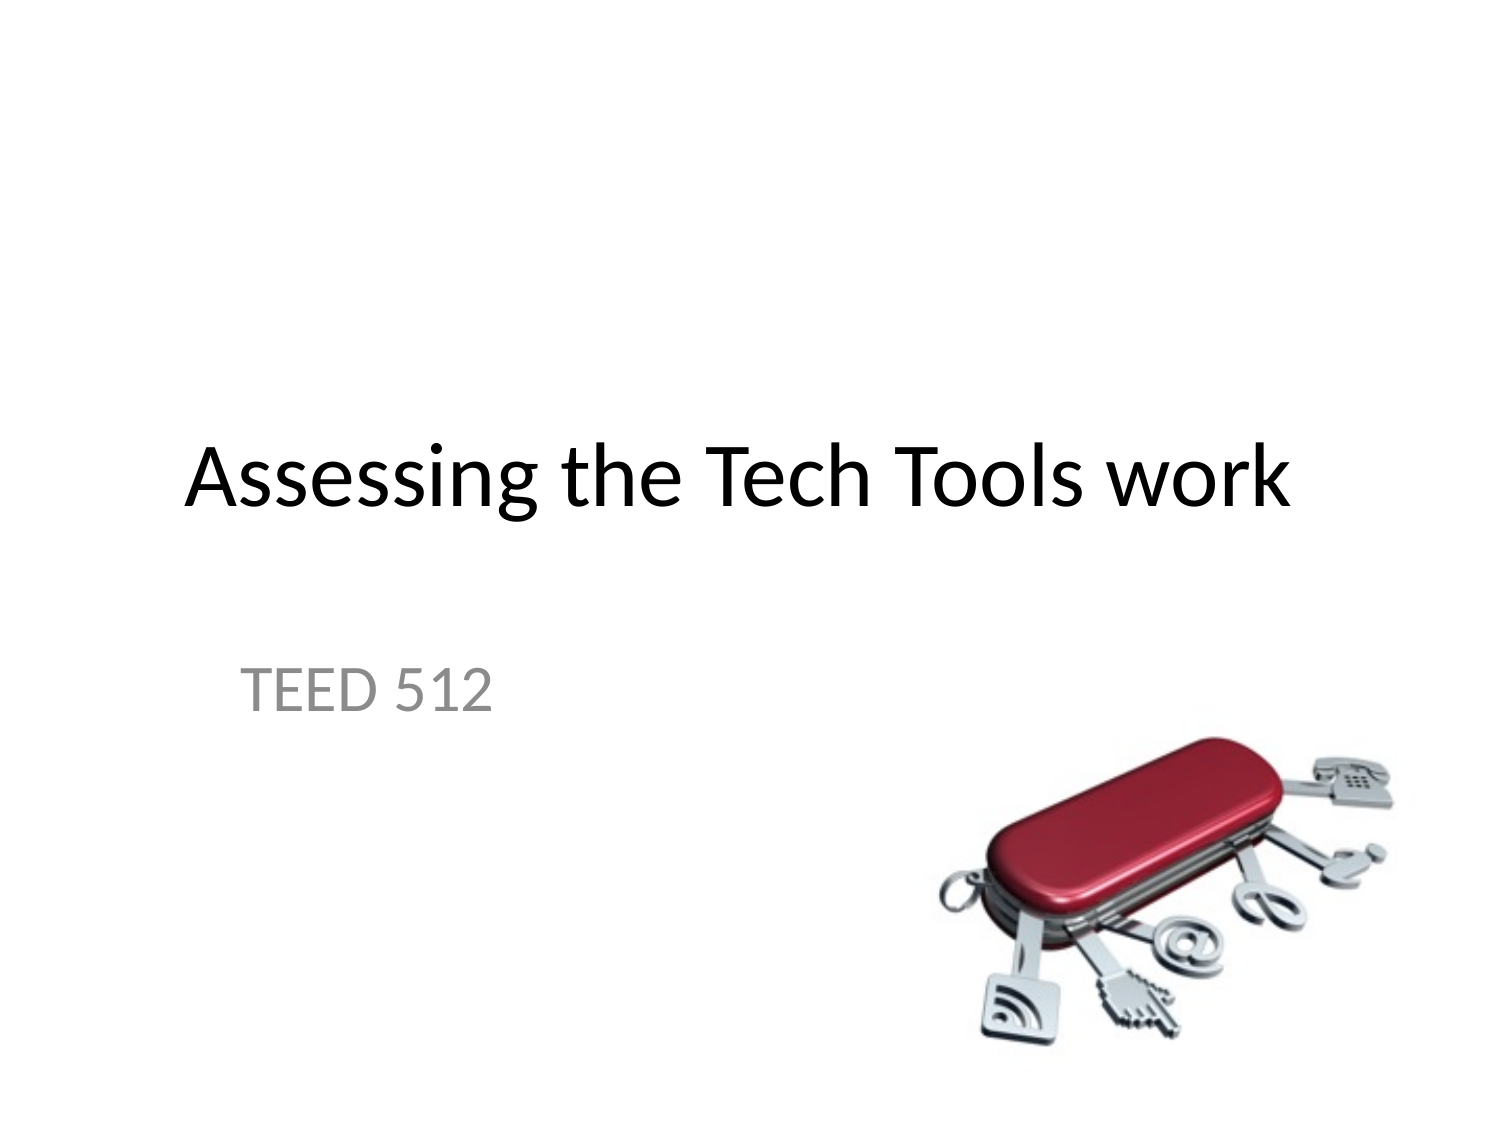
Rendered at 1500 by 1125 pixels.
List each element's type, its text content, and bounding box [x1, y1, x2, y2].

title Assessing the Tech Tools work [112, 349, 1388, 591]
picture [914, 706, 1416, 1082]
subtitle TEED 512 [225, 637, 1275, 925]
